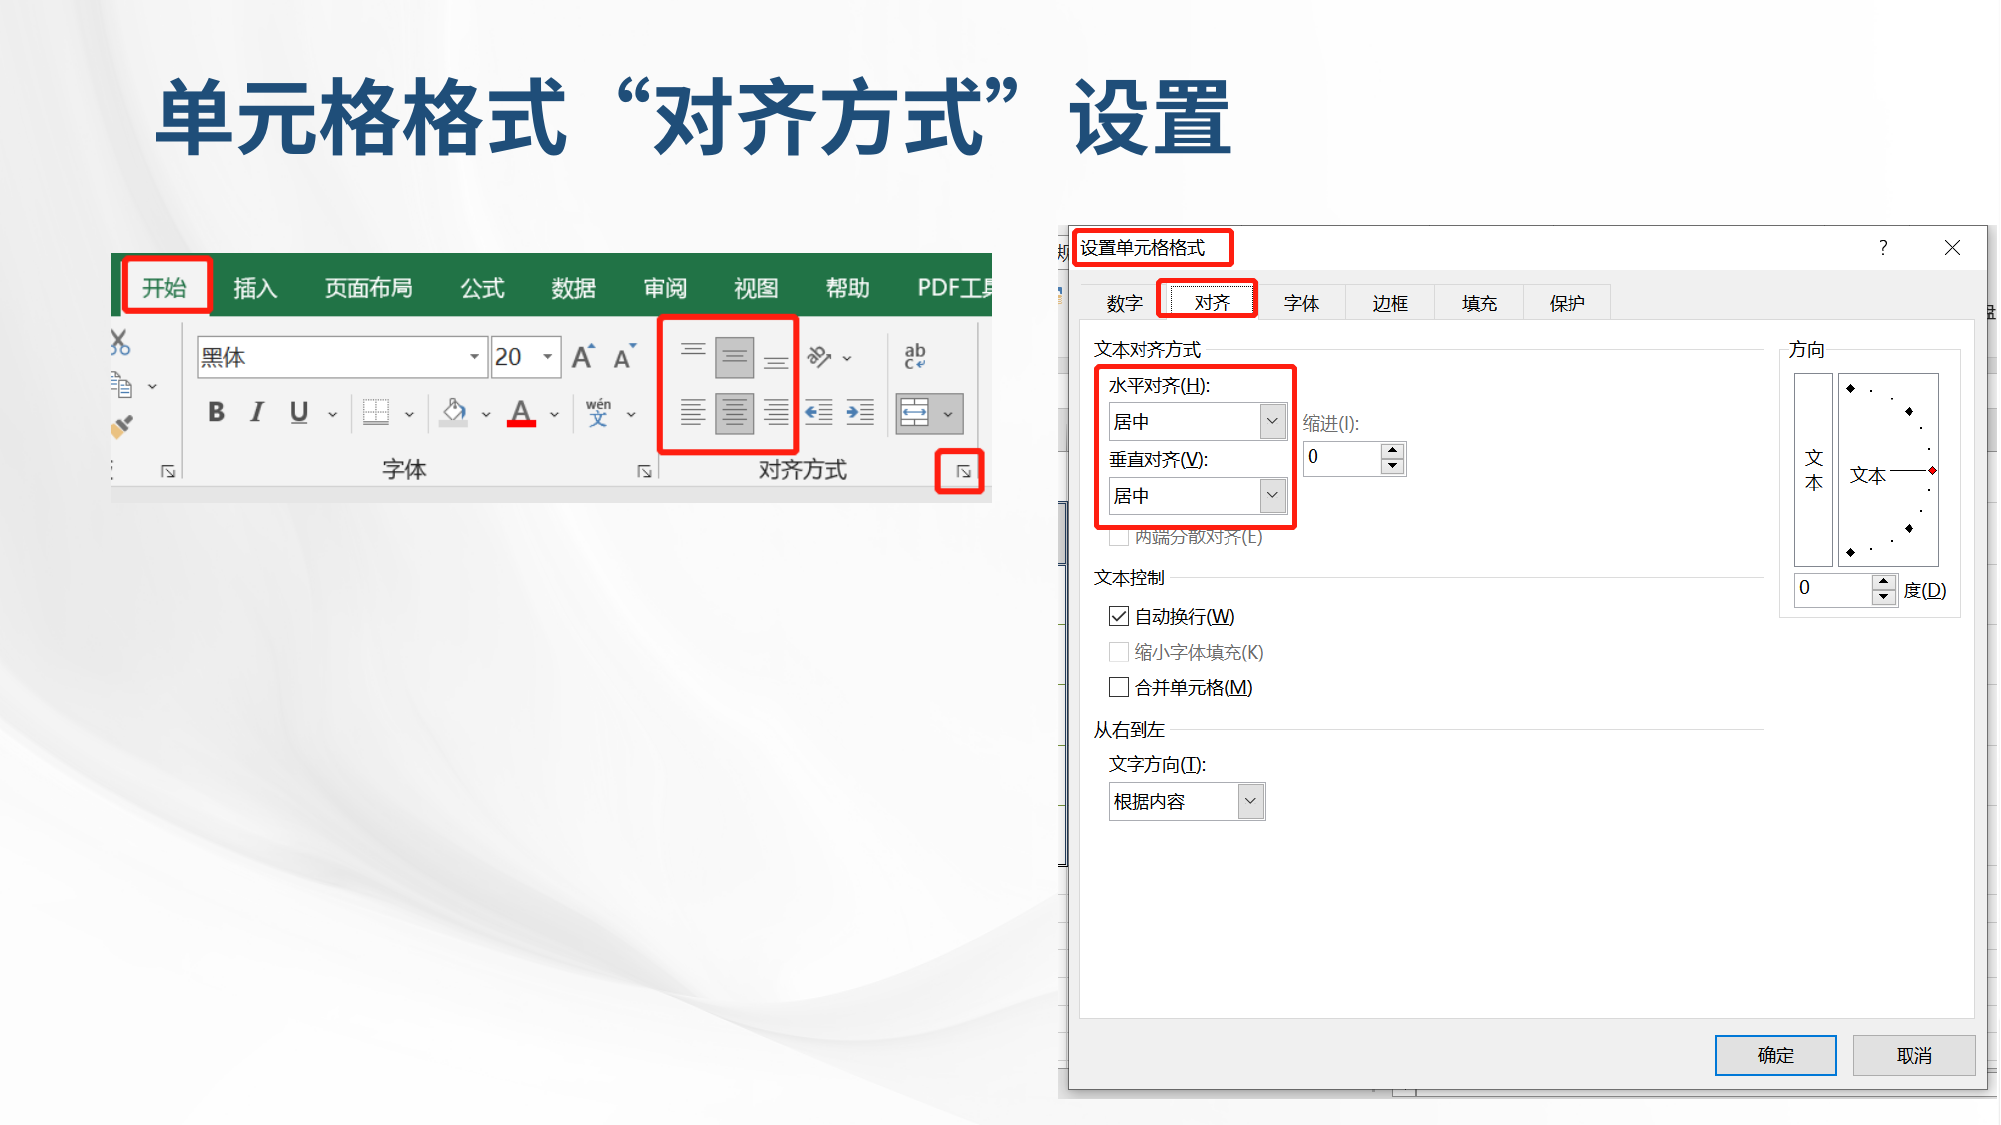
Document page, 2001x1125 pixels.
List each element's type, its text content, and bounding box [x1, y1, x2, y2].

picture [1058, 225, 1997, 1099]
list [111, 253, 992, 503]
title 单元格格式“对齐方式”设置 [137, 59, 1863, 184]
